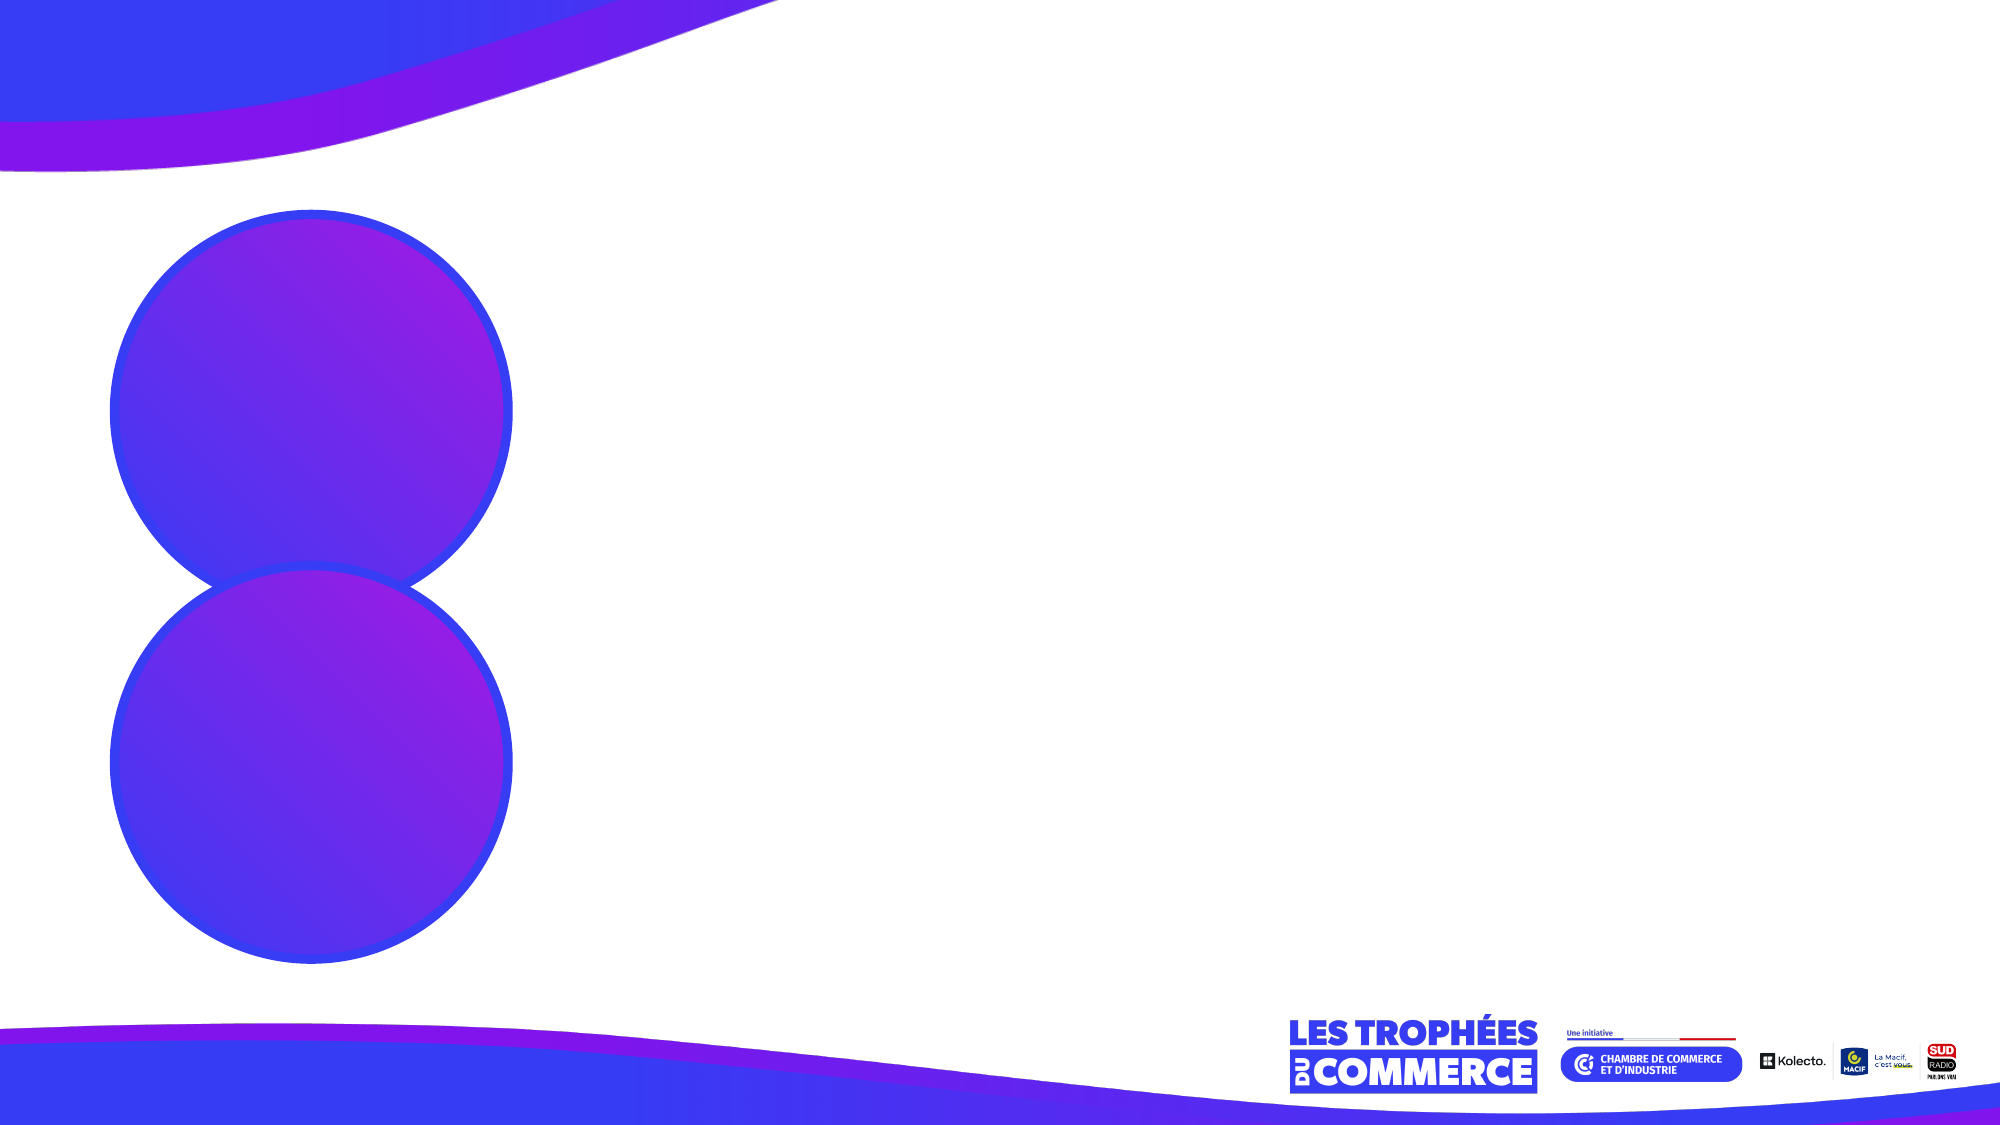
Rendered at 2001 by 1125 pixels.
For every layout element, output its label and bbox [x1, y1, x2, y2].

picture [0, 0, 812, 188]
picture [0, 589, 2000, 1125]
picture [138, 238, 485, 585]
